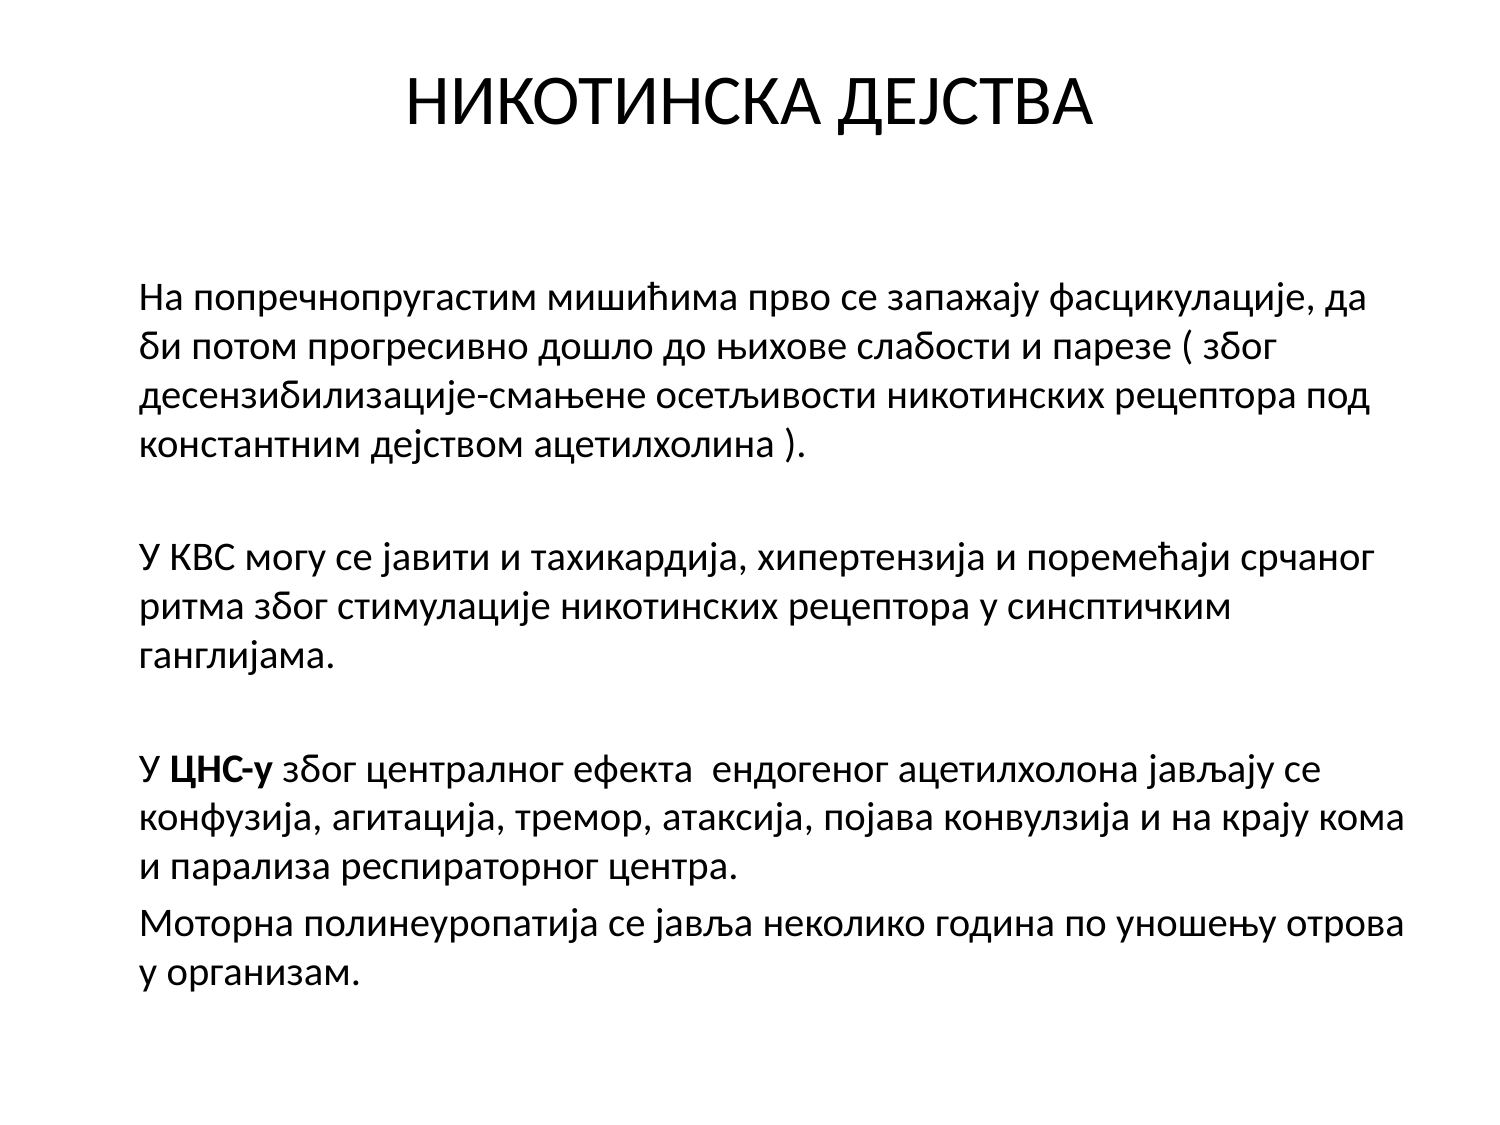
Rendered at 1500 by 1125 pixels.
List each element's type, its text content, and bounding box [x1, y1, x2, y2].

list На попречнопругастим мишићима прво се запажају фасцикулације, да би потом прогресивно дошло до њихове слабости и парезе ( због десензибилизације-смањене осетљивости никотинских рецептора под константним дејством ацетилхолина ). У КВС могу се јавити и тахикардија, хипертензија и поремећаји срчаног ритма због стимулације никотинских рецептора у синсптичким ганглијама. У ЦНС-у због централног ефекта ендогеног ацетилхолона јављају се конфузија, агитација, тремор, атаксија, појава конвулзија и на крају кома и парализа респираторног центра. Моторна полинеуропатија се јавља неколико година по уношењу отрова у организам. [75, 262, 1425, 1005]
title НИКОТИНСКА ДЕЈСТВА [75, 45, 1425, 233]
